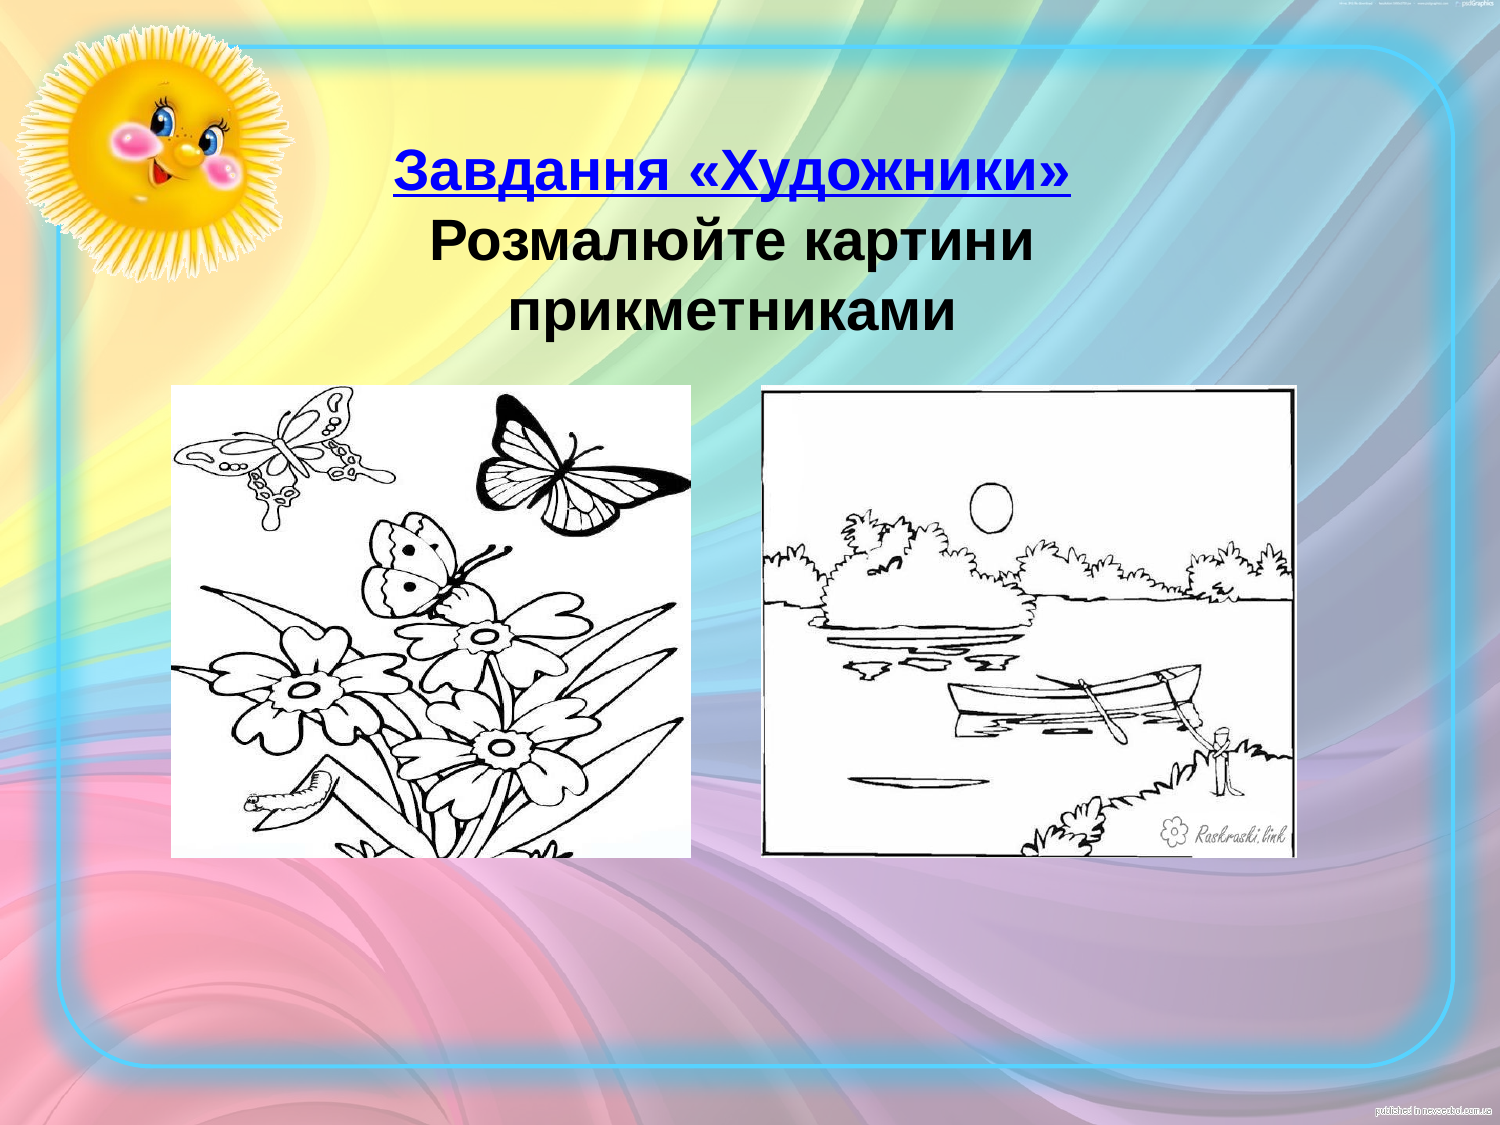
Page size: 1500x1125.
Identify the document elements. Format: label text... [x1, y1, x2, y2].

picture [170, 385, 692, 858]
text_box Завдання «Художники» Розмалюйте картини прикметниками [289, 124, 1176, 350]
picture [11, 11, 340, 340]
picture [761, 385, 1297, 858]
